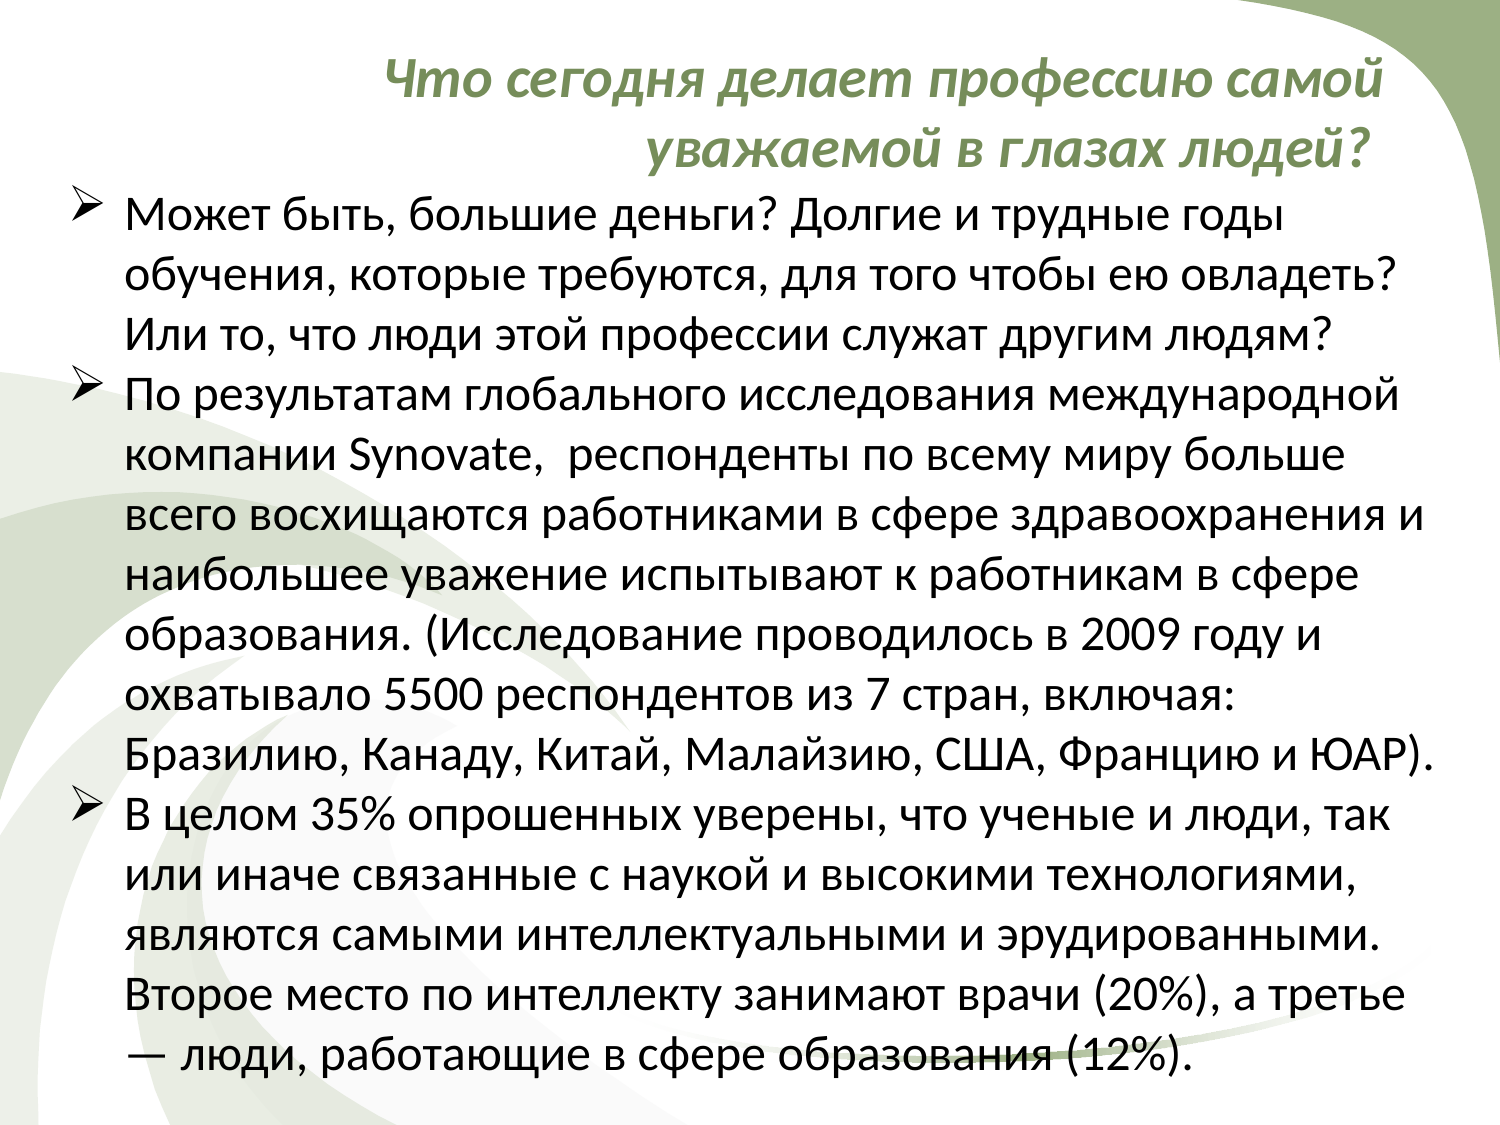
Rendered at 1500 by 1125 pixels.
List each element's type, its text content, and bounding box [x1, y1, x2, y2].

title Что сегодня делает профессию самой уважаемой в глазах людей? [194, 30, 1400, 172]
text_box Может быть, большие деньги? Долгие и трудные годы обучения, которые требуются, для того чтобы ею овладеть? Или то, что люди этой профессии служат другим людям? По результатам глобального исследования международной компании Synovate, респонденты по всему миру больше всего восхищаются работниками в сфере здравоохранения и наибольшее уважение испытывают к работникам в сфере образования. (Исследование проводилось в 2009 году и охватывало 5500 респондентов из 7 стран, включая: Бразилию, Канаду, Китай, Малайзию, США, Францию и ЮАР). В целом 35% опрошенных уверены, что ученые и люди, так или иначе связанные с наукой и высокими технологиями, являются самыми интеллектуальными и эрудированными. Второе место по интеллекту занимают врачи (20%), а третье — люди, работающие в сфере образования (12%). [53, 172, 1459, 1088]
